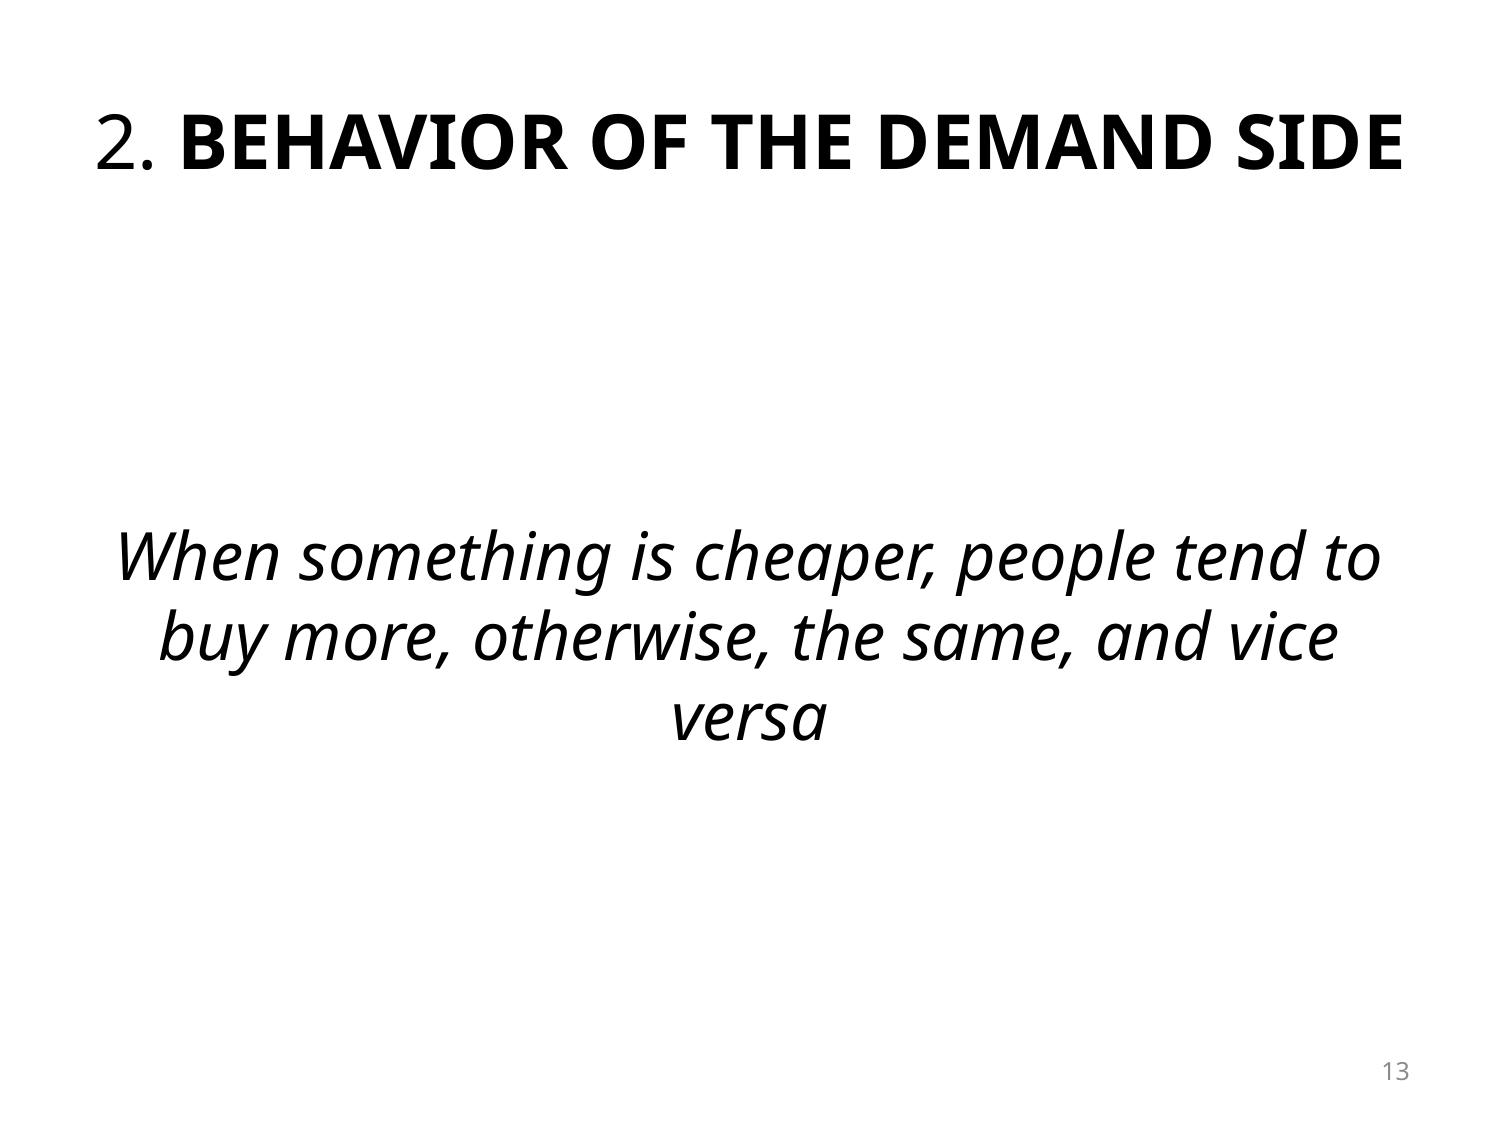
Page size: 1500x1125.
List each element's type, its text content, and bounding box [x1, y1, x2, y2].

title 2. behavior of the demand side [75, 45, 1425, 233]
slide_number 13 [1074, 1042, 1425, 1103]
list When something is cheaper, people tend to buy more, otherwise, the same, and vice versa [75, 262, 1425, 1005]
